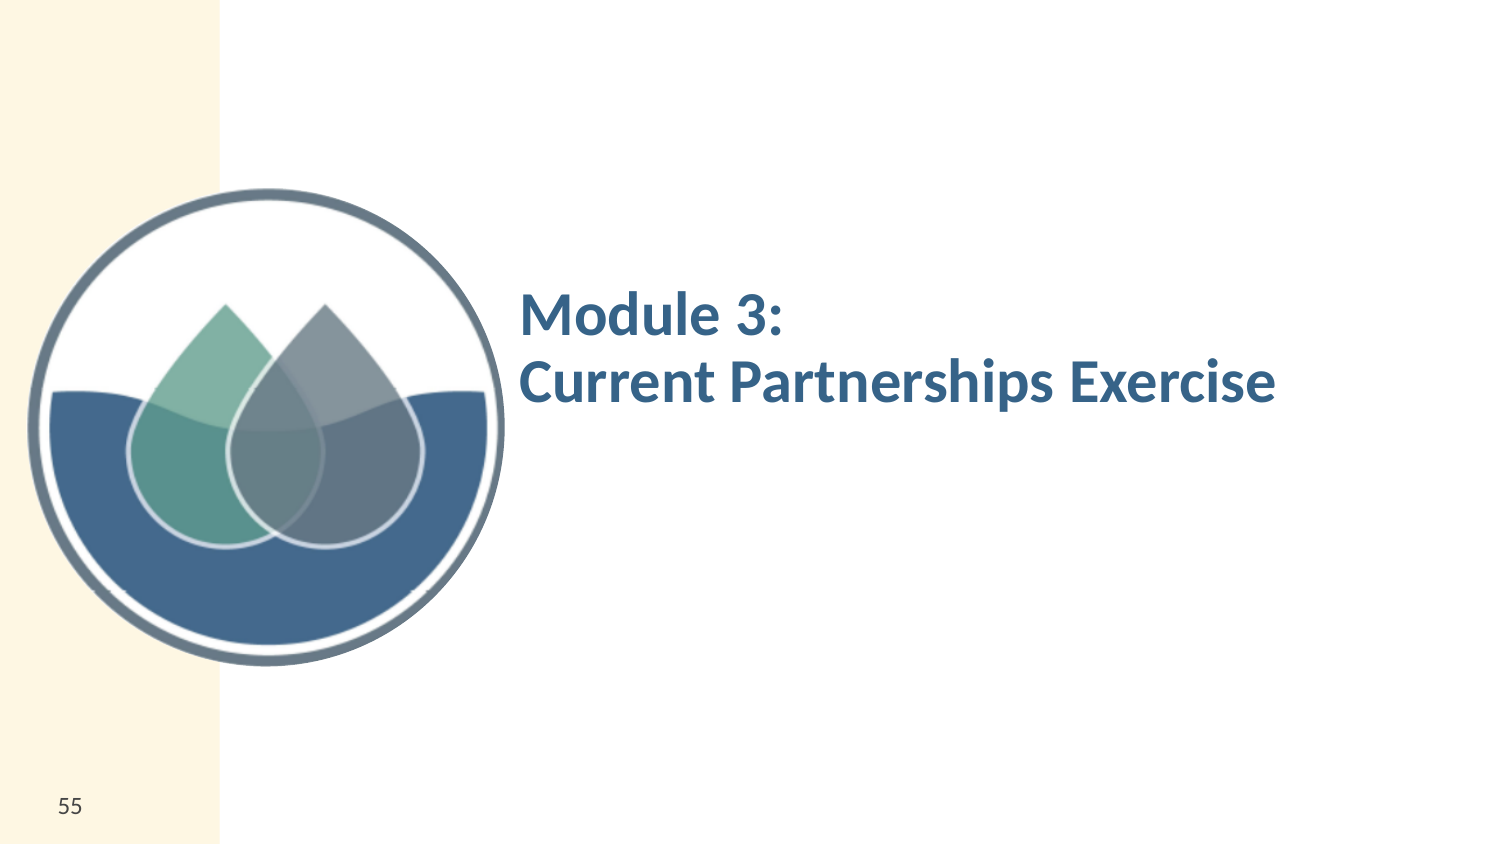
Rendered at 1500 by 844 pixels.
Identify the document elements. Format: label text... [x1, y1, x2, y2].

slide_number 55 [16, 782, 124, 828]
title Module 3: Current Partnerships Exercise [504, 255, 1373, 442]
